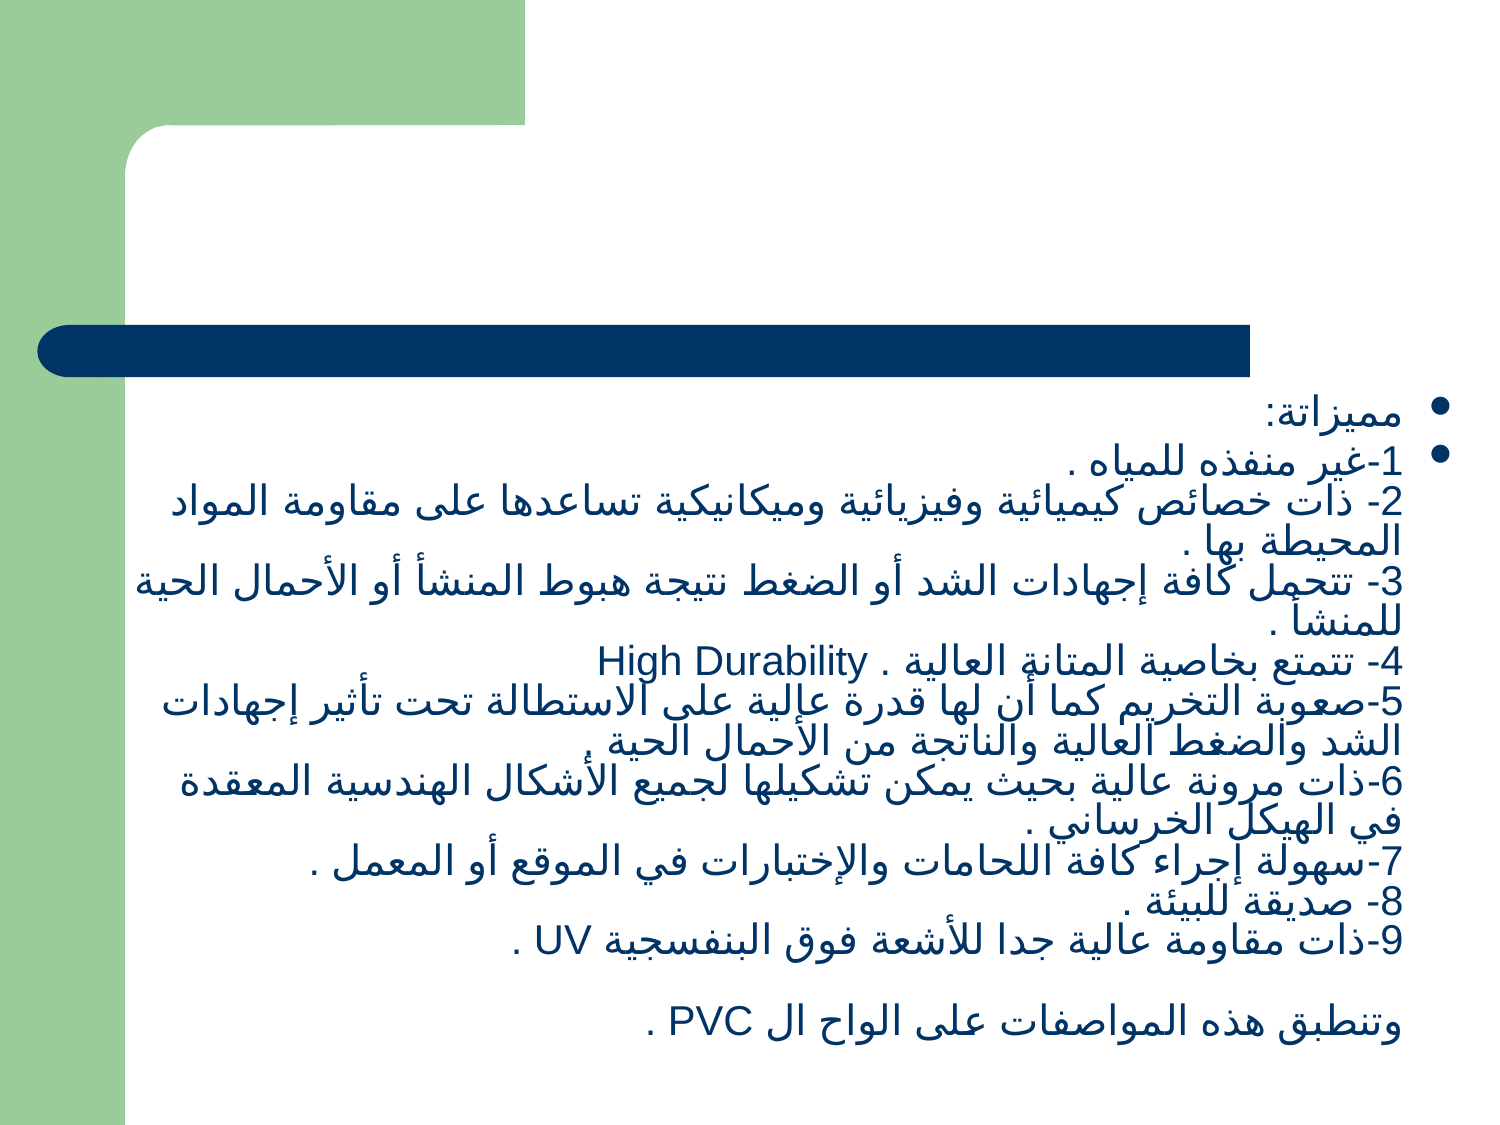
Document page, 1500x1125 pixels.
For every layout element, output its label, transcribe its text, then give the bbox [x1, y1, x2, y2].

list مميزاتة: 1-غير منفذه للمياه . 2- ذات خصائص كيميائية وفيزيائية وميكانيكية تساعدها على مقاومة المواد المحيطة بها . 3- تتحمل كافة إجهادات الشد أو الضغط نتيجة هبوط المنشأ أو الأحمال الحية للمنشأ . 4- تتمتع بخاصية المتانة العالية High Durability . 5-صعوبة التخريم كما أن لها قدرة عالية على الاستطالة تحت تأثير إجهادات الشد والضغط العالية والناتجة من الأحمال الحية . 6-ذات مرونة عالية بحيث يمكن تشكيلها لجميع الأشكال الهندسية المعقدة في الهيكل الخرساني . 7-سهولة إجراء كافة اللحامات والإختبارات في الموقع أو المعمل . 8- صديقة للبيئة . 9-ذات مقاومة عالية جدا للأشعة فوق البنفسجية UV . وتنطبق هذه المواصفات على الواح ال PVC . [112, 387, 1475, 1125]
